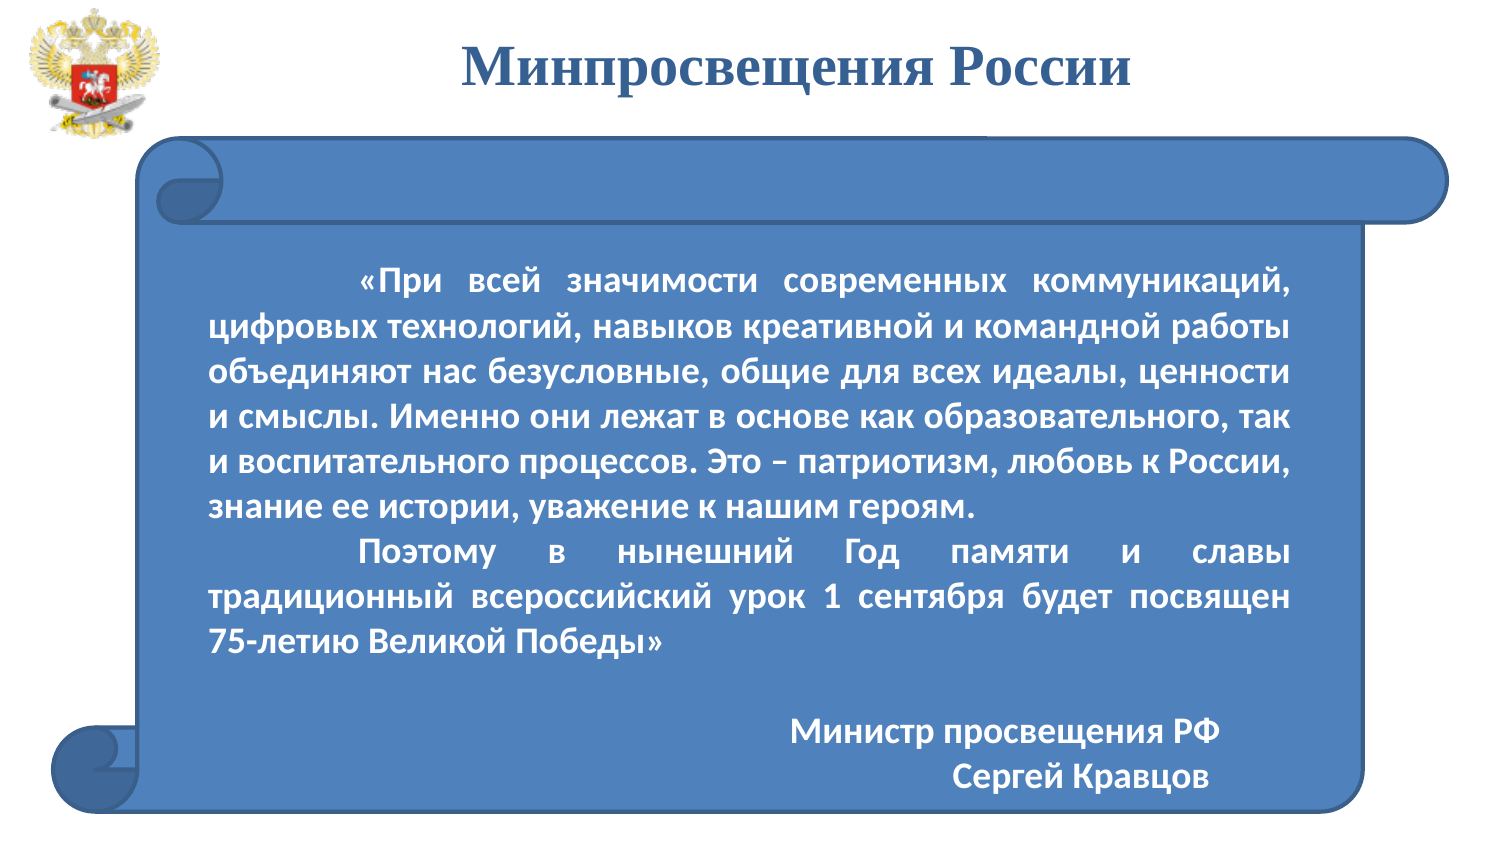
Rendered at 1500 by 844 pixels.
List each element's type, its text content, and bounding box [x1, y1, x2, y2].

picture [29, 8, 160, 139]
text_box Минпросвещения России [163, 20, 1435, 115]
text_box «При всей значимости современных коммуникаций, цифровых технологий, навыков креативной и командной работы объединяют нас безусловные, общие для всех идеалы, ценности и смыслы. Именно они лежат в основе как образовательного, так и воспитательного процессов. Это – патриотизм, любовь к России, знание ее истории, уважение к нашим героям. Поэтому в нынешний Год памяти и славы традиционный всероссийский урок 1 сентября будет посвящен 75-летию Великой Победы» Министр просвещения РФ Сергей Кравцов [50, 136, 1450, 814]
